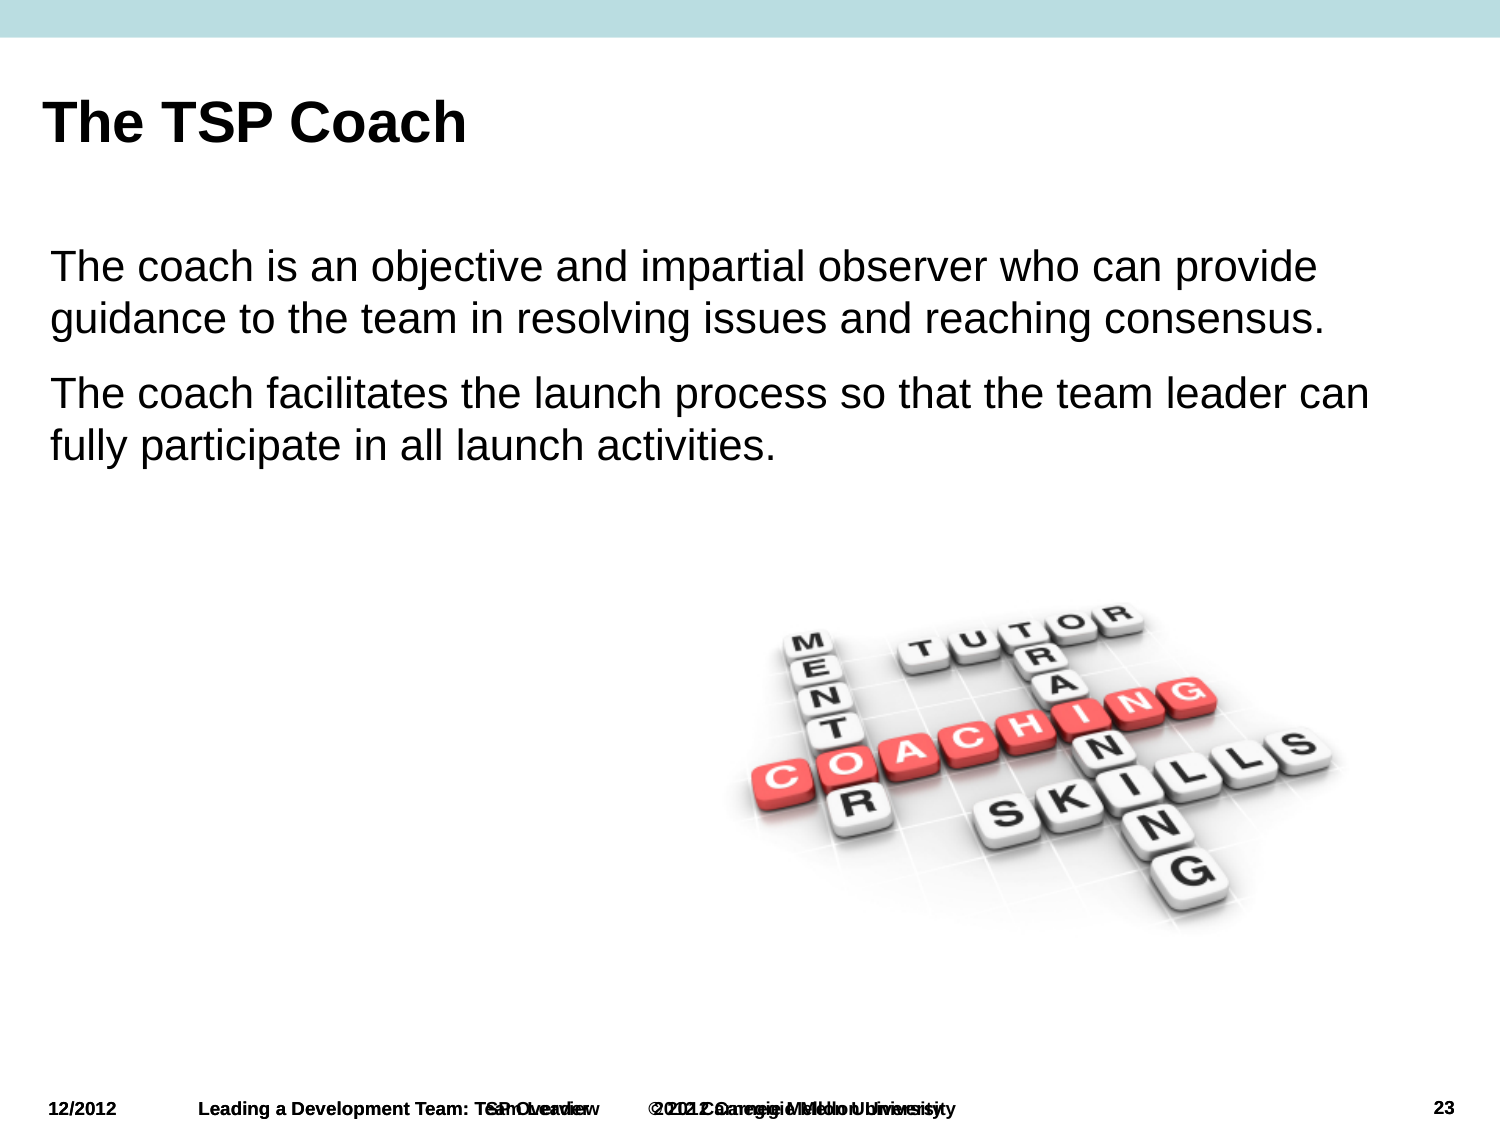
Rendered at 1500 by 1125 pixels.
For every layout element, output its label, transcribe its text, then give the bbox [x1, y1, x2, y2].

picture [689, 562, 1392, 980]
title The TSP Coach [42, 97, 1438, 154]
list The coach is an objective and impartial observer who can provide guidance to the team in resolving issues and reaching consensus. The coach facilitates the launch process so that the team leader can fully participate in all launch activities. [50, 237, 1437, 1000]
